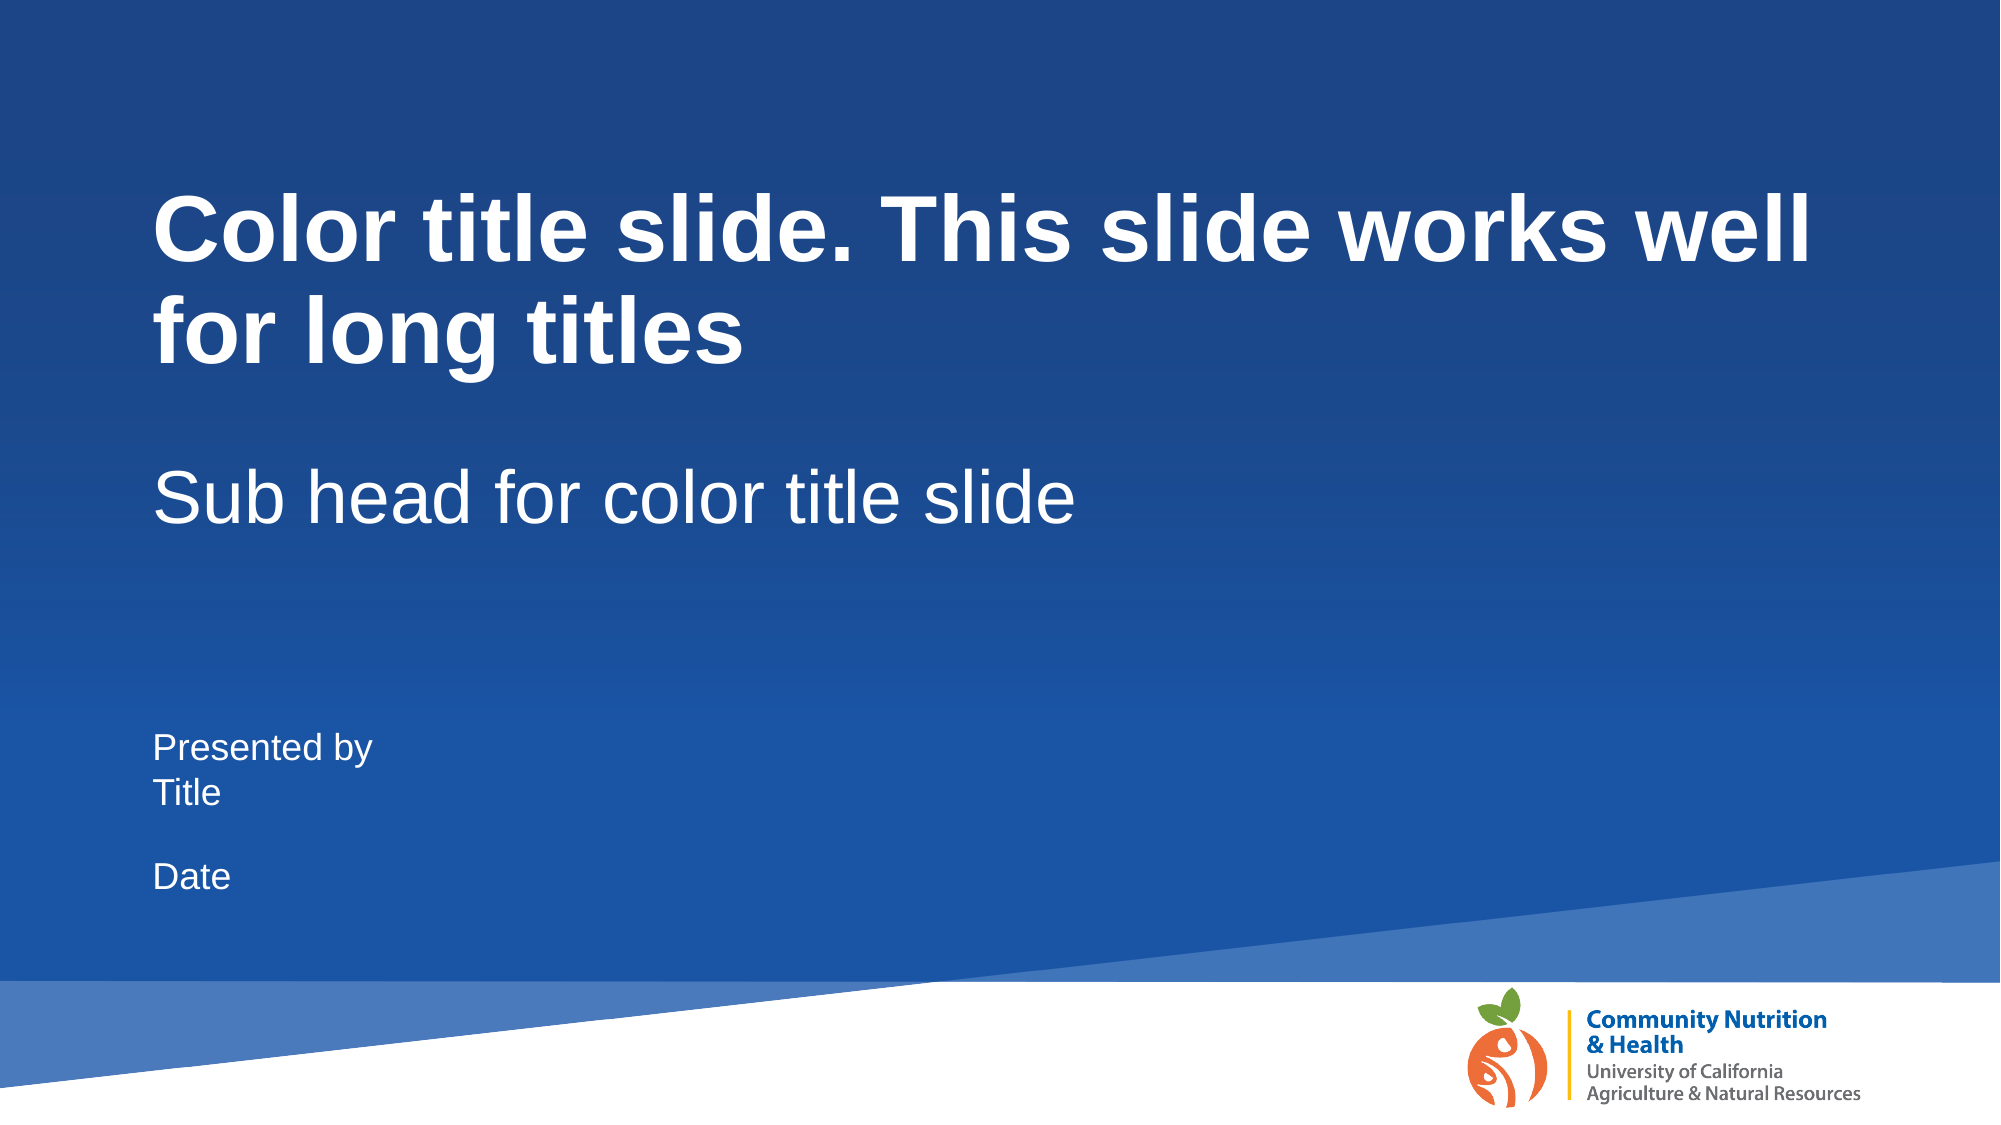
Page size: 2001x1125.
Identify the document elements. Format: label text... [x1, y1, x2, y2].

list Sub head for color title slide [137, 451, 1494, 583]
picture [0, 0, 2000, 1125]
title Color title slide. This slide works well for long titles [137, 173, 1863, 391]
list Date [137, 849, 607, 937]
list Presented by Title [137, 715, 698, 824]
